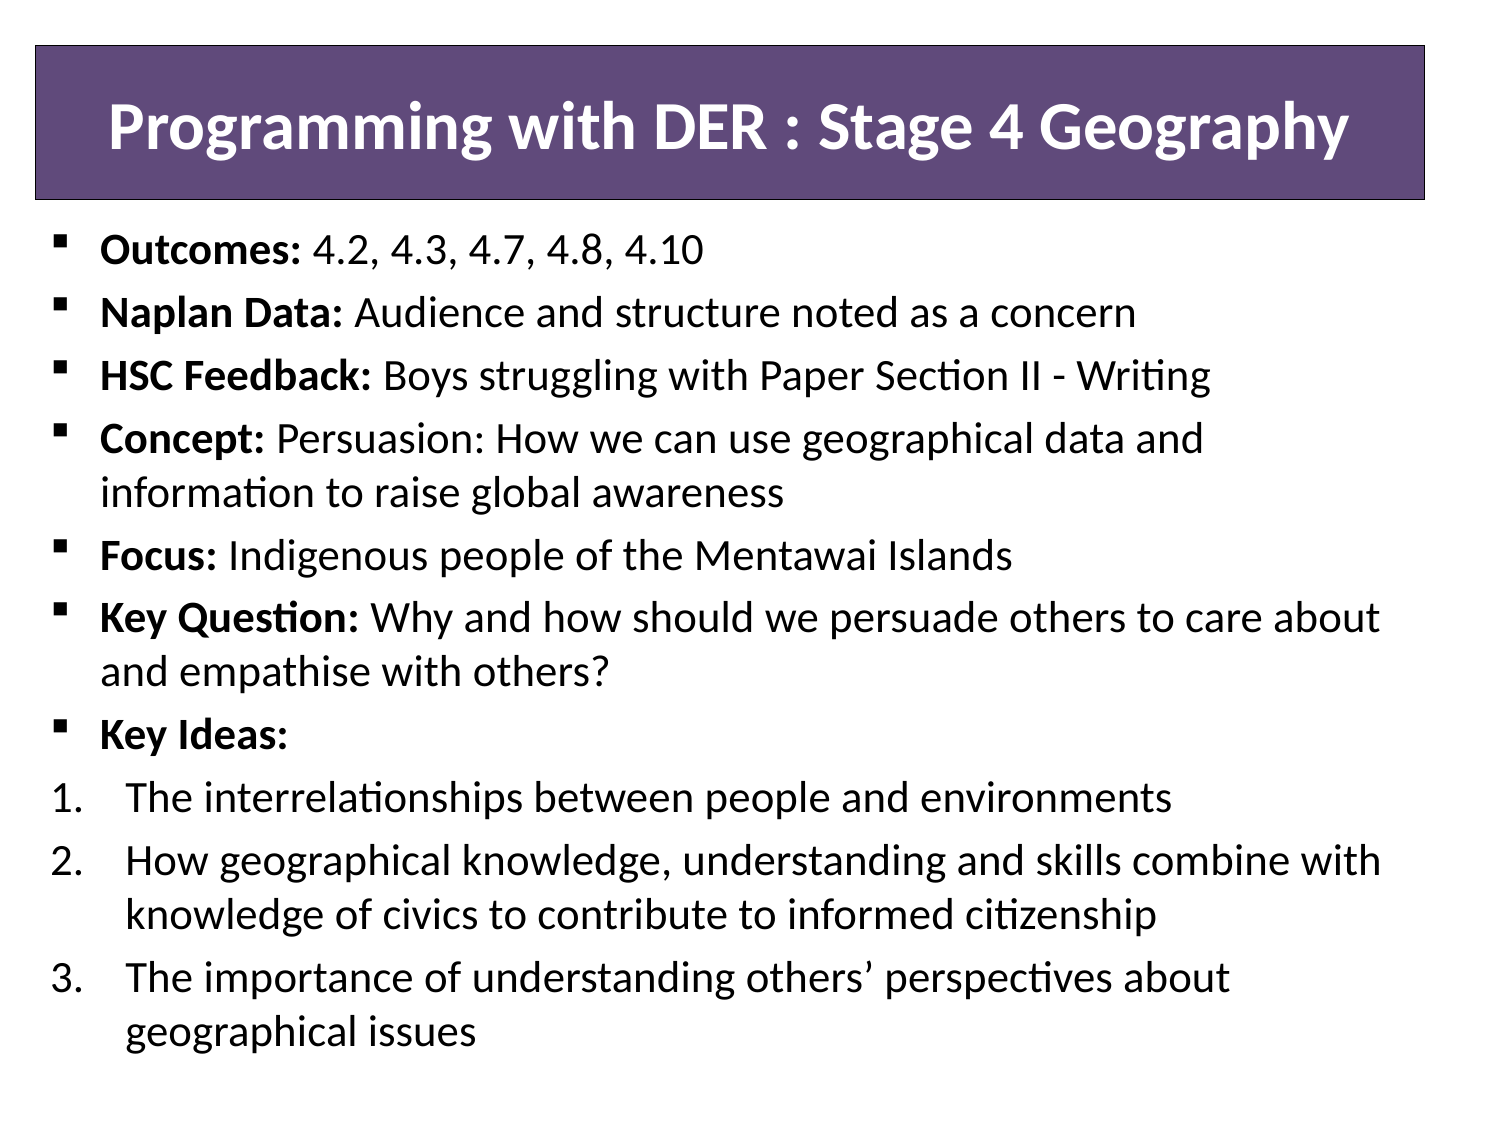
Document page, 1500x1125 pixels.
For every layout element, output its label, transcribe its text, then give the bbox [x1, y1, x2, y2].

title Programming with DER : Stage 4 Geography [35, 45, 1425, 200]
list Outcomes: 4.2, 4.3, 4.7, 4.8, 4.10 Naplan Data: Audience and structure noted as a concern HSC Feedback: Boys struggling with Paper Section II - Writing Concept: Persuasion: How we can use geographical data and information to raise global awareness Focus: Indigenous people of the Mentawai Islands Key Question: Why and how should we persuade others to care about and empathise with others? Key Ideas: The interrelationships between people and environments How geographical knowledge, understanding and skills combine with knowledge of civics to contribute to informed citizenship The importance of understanding others’ perspectives about geographical issues [35, 212, 1442, 1079]
